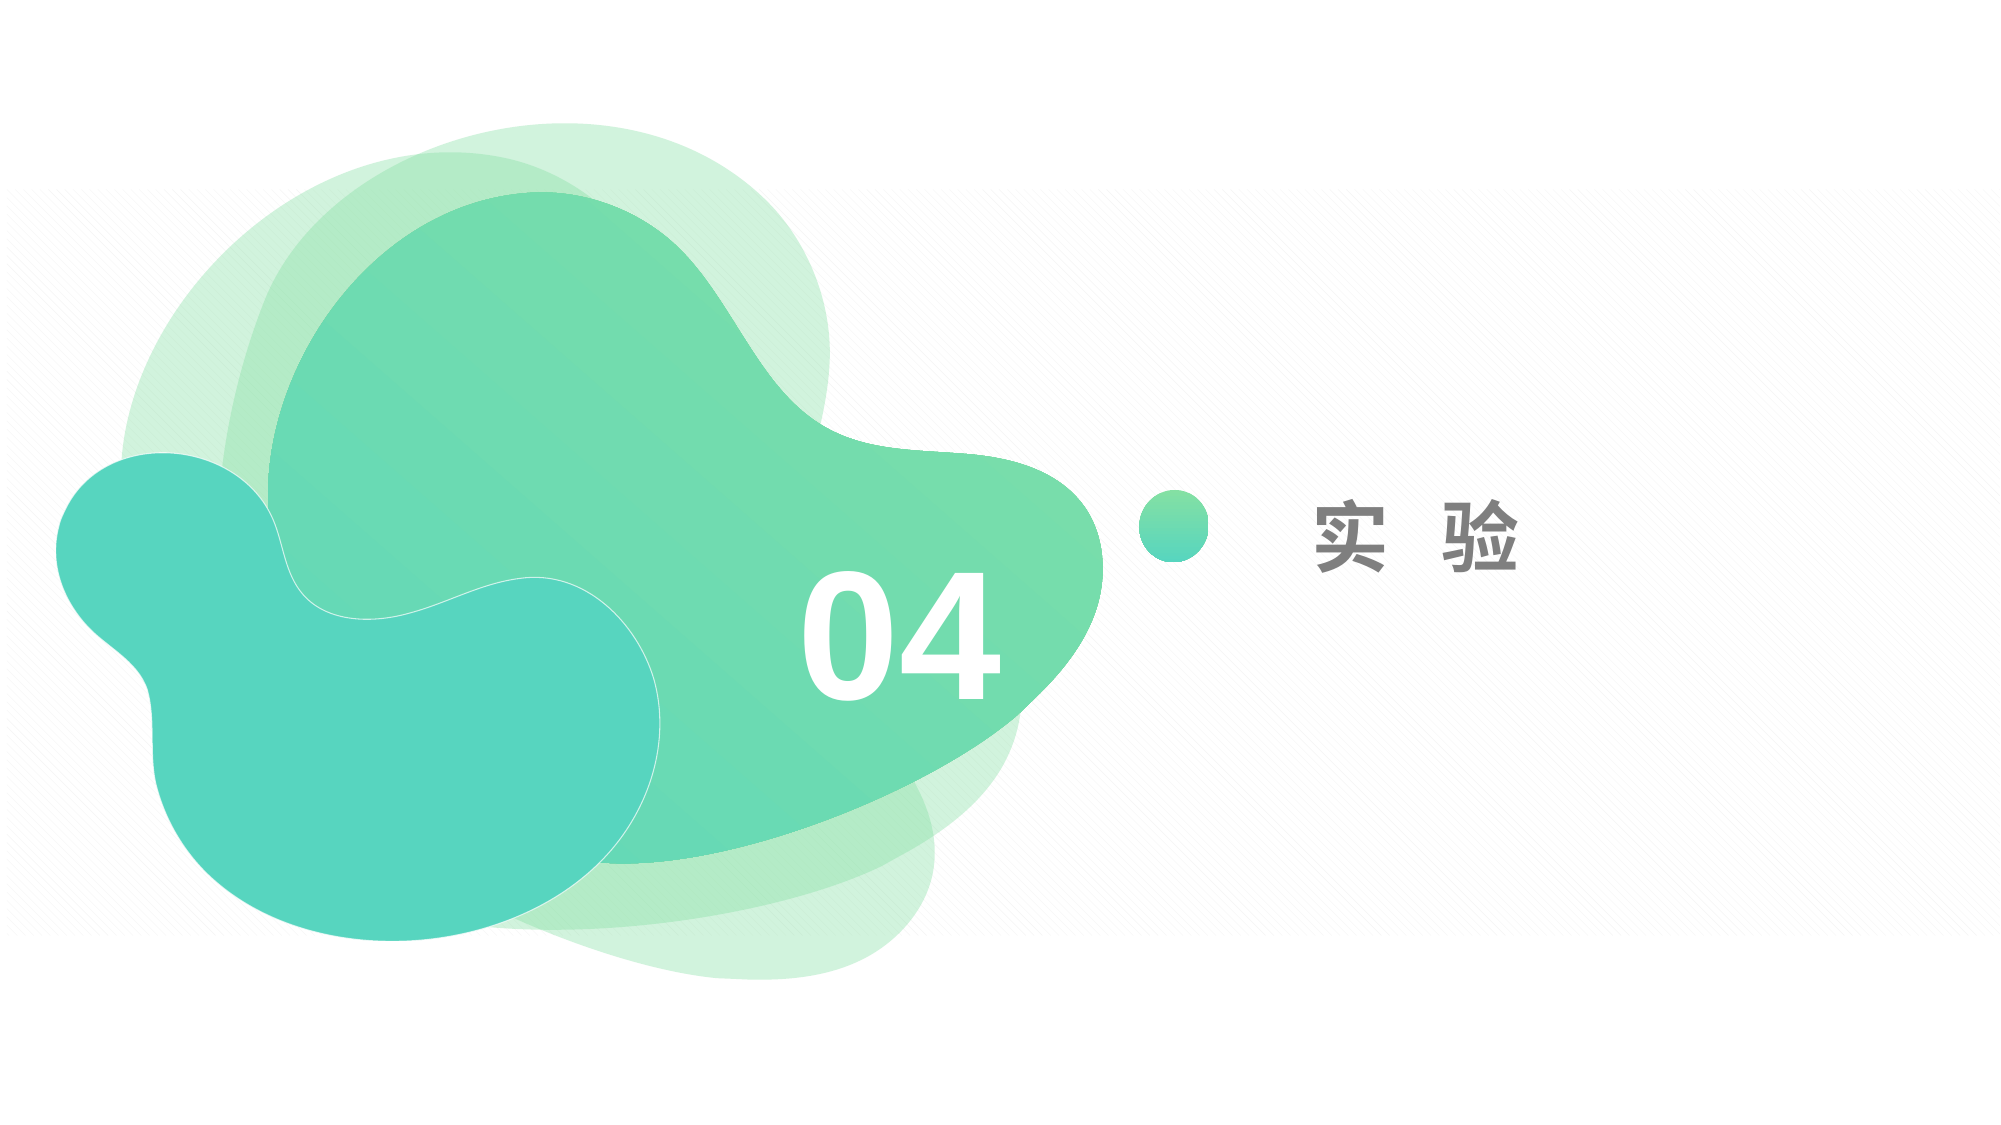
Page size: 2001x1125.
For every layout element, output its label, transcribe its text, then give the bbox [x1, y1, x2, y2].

text_box 04 [783, 509, 1017, 744]
text_box [55, 452, 660, 942]
text_box [120, 151, 595, 507]
text_box [268, 192, 1103, 864]
text_box [452, 928, 553, 937]
text_box [756, 188, 2000, 937]
text_box [541, 837, 936, 981]
text_box [420, 122, 831, 424]
text_box [1017, 712, 1022, 735]
text_box 实 验 [1206, 462, 2000, 589]
text_box [1139, 489, 1209, 563]
text_box [6, 188, 333, 937]
text_box [487, 744, 1014, 931]
